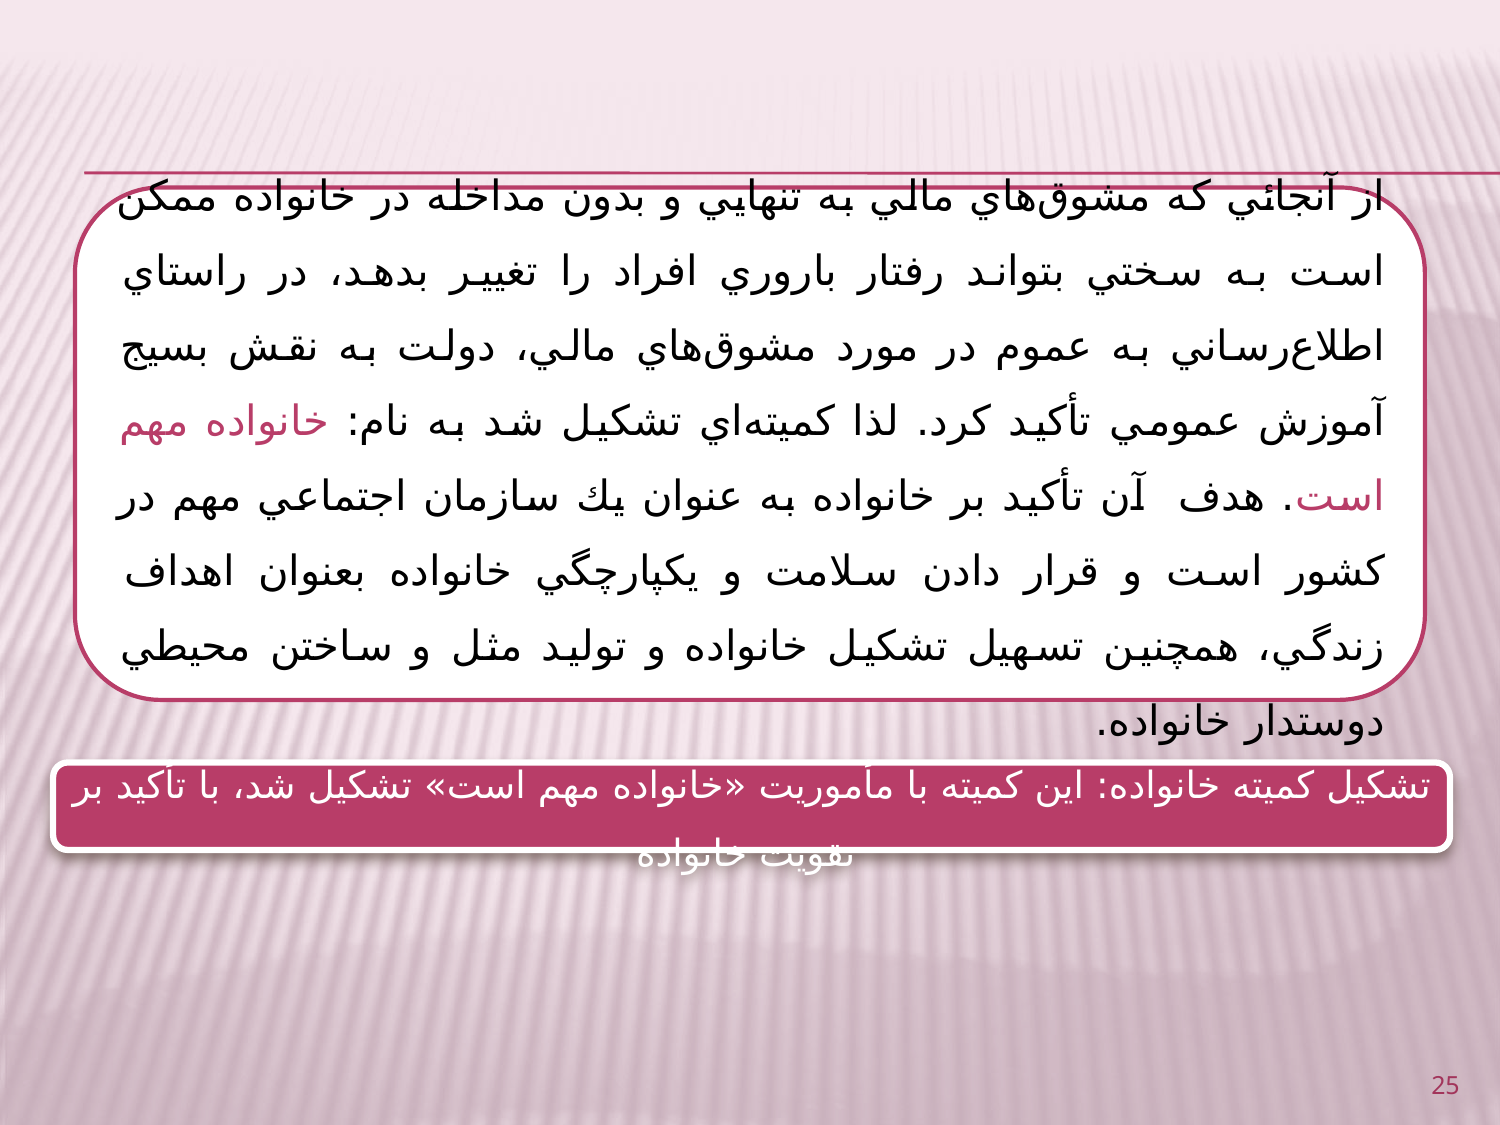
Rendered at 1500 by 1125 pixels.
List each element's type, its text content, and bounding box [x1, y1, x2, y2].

slide_number 25 [1350, 1061, 1475, 1103]
text_box از آنجائي كه مشوق‌هاي مالي به تنهايي و بدون مداخله در خانواده ممكن است به سختي بتواند رفتار باروري افراد را تغيير بدهد، در راستاي اطلاع‌رساني به عموم در مورد مشوق‌هاي مالي، دولت به نقش بسيج آموزش عمومي تأكيد كرد. لذا كميته‌اي تشكيل شد به نام: خانواده مهم است. هدف آن تأكيد بر خانواده به عنوان يك سازمان اجتماعي مهم در كشور است و قرار دادن سلامت و يكپارچگي خانواده بعنوان اهداف زندگي، همچنين تسهيل تشكيل خانواده و توليد مثل و ساختن محيطي دوستدار خانواده. [72, 185, 1428, 703]
text_box تشكيل كميته خانواده: اين كميته با مأموريت «خانواده مهم است» تشكيل شد، با تأكيد بر تقويت خانواده [49, 759, 1454, 854]
